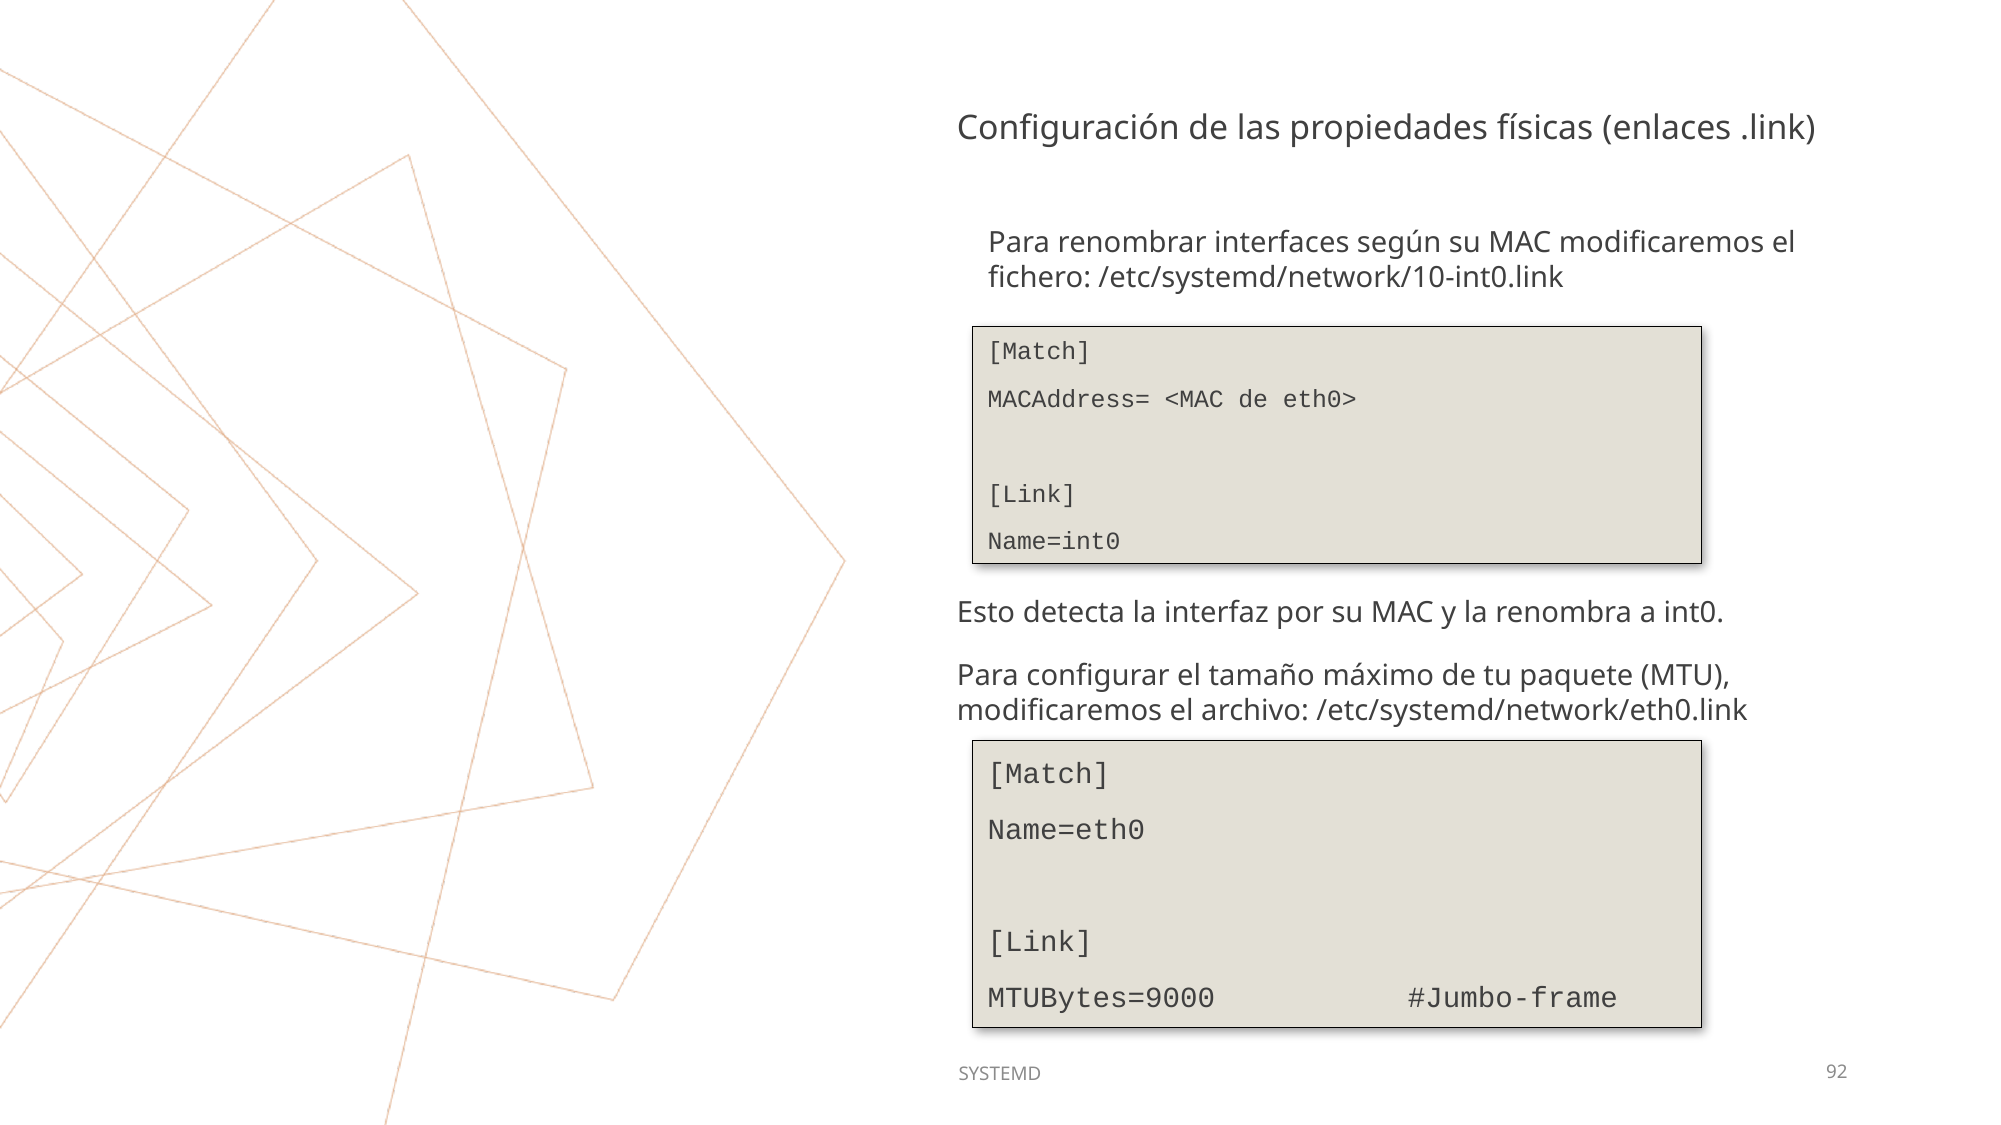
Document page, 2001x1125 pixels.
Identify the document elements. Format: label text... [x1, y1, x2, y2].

text_box Para configurar el tamaño máximo de tu paquete (MTU), modificaremos el archivo: /etc/systemd/network/eth0.link [941, 648, 1918, 741]
text_box Para renombrar interfaces según su MAC modificaremos el fichero: /etc/systemd/network/10-int0.link [973, 215, 1949, 308]
text_box [Match] Name=eth0 [Link] MTUBytes=9000 #Jumbo-frame [972, 740, 1702, 1028]
text_box [Match] MACAddress= <MAC de eth0> [Link] Name=int0 [972, 326, 1702, 564]
text_box Esto detecta la interfaz por su MAC y la renombra a int0. [941, 585, 1918, 648]
footer SYSTEMD [662, 1042, 1338, 1103]
text_box Configuración de las propiedades físicas (enlaces .link) [941, 98, 1883, 190]
picture [0, 0, 893, 1125]
slide_number 92 [1412, 1042, 1863, 1103]
